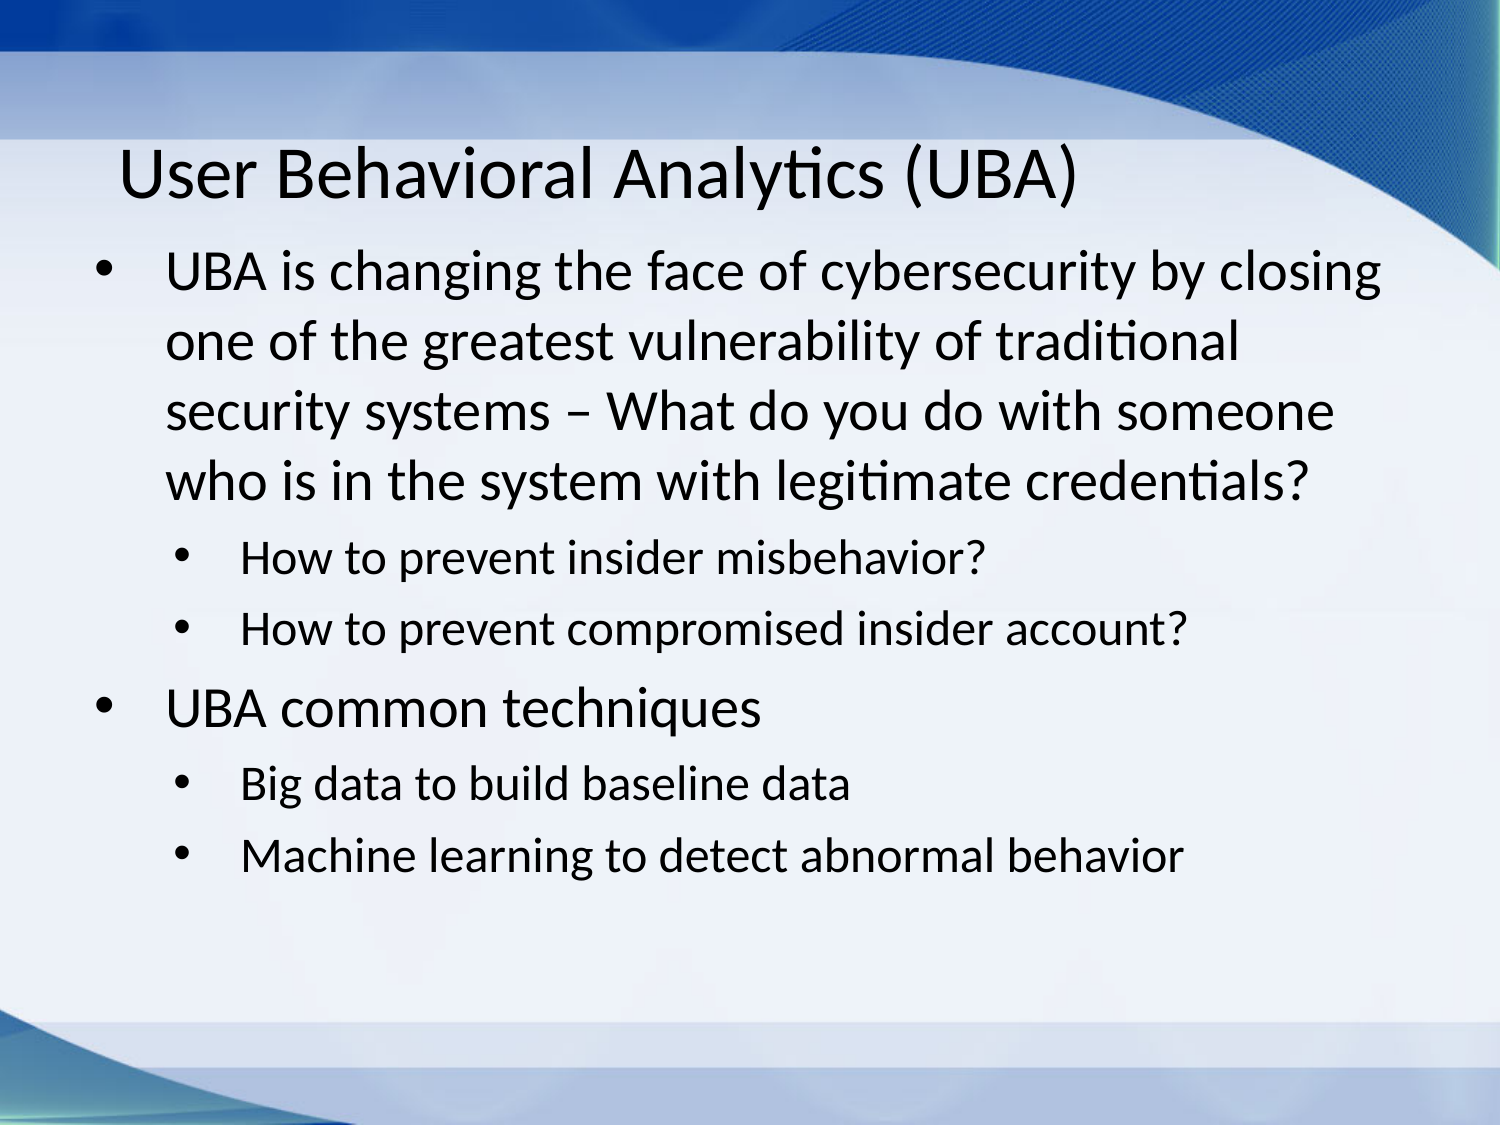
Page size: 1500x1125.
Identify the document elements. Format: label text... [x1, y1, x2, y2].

list UBA is changing the face of cybersecurity by closing one of the greatest vulnerability of traditional security systems – What do you do with someone who is in the system with legitimate credentials? How to prevent insider misbehavior? How to prevent compromised insider account? UBA common techniques Big data to build baseline data Machine learning to detect abnormal behavior [75, 224, 1425, 1038]
picture [0, 0, 1500, 1125]
title User Behavioral Analytics (UBA) [103, 59, 1397, 224]
